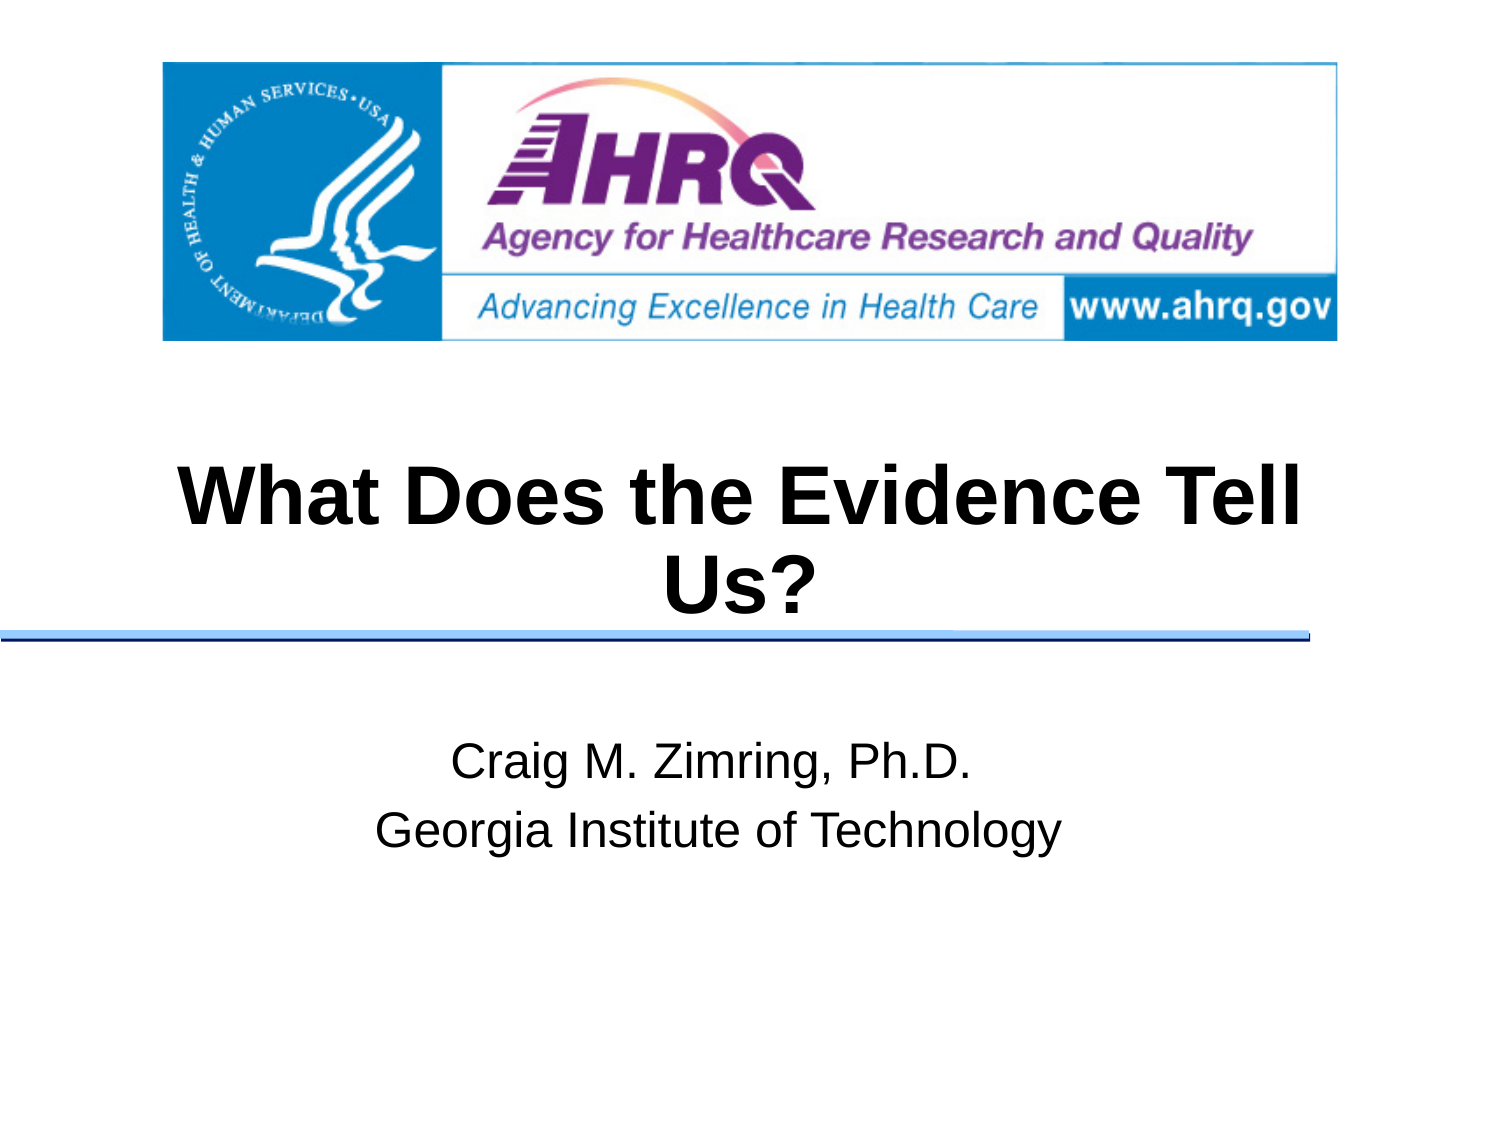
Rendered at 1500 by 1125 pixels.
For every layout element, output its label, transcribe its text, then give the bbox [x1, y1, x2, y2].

subtitle Craig M. Zimring, Ph.D. Georgia Institute of Technology [161, 728, 1276, 1042]
title What Does the Evidence Tell Us? [77, 438, 1404, 640]
